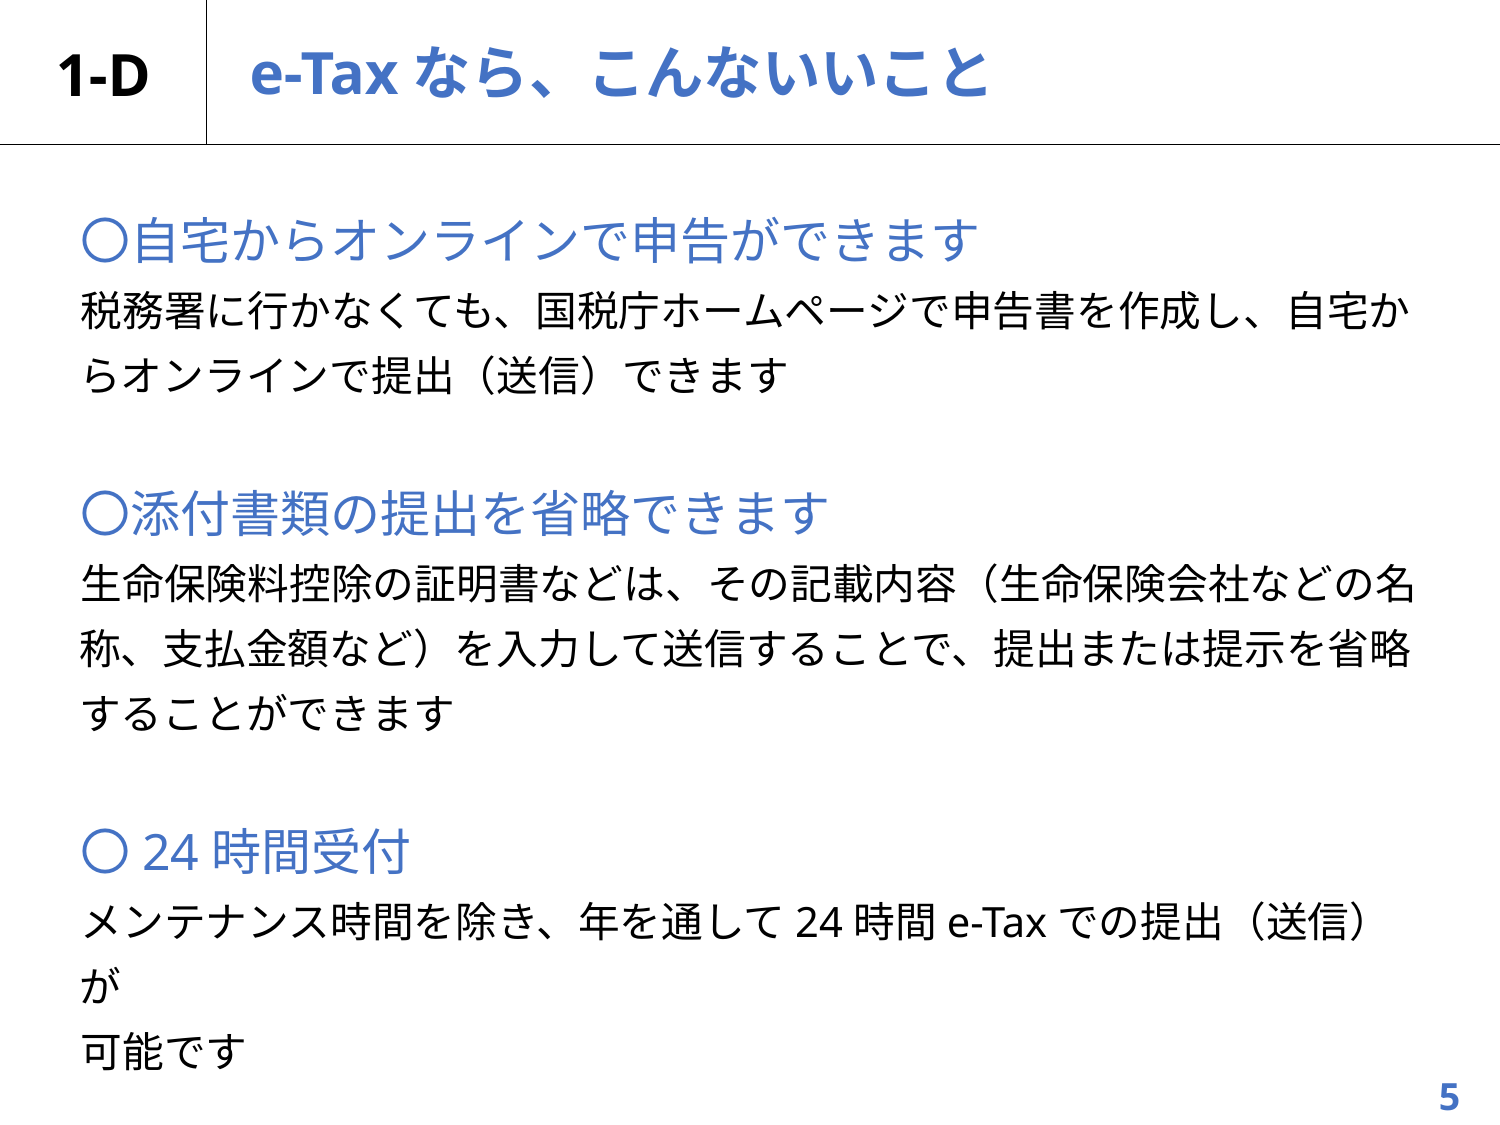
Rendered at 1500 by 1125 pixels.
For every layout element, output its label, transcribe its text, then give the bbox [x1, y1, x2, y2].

title 1-D [0, 0, 207, 147]
text_box 5 [1402, 1065, 1497, 1125]
text_box 〇自宅からオンラインで申告ができます 税務署に行かなくても、国税庁ホームページで申告書を作成し、自宅からオンラインで提出（送信）できます 〇添付書類の提出を省略できます 生命保険料控除の証明書などは、その記載内容（生命保険会社などの名称、支払金額など）を入力して送信することで、提出または提示を省略することができます 〇24時間受付 メンテナンス時間を除き、年を通して24時間e-Taxでの提出（送信）が 可能です [64, 184, 1436, 1083]
text_box e-Taxなら、こんないいこと [230, 24, 1459, 119]
